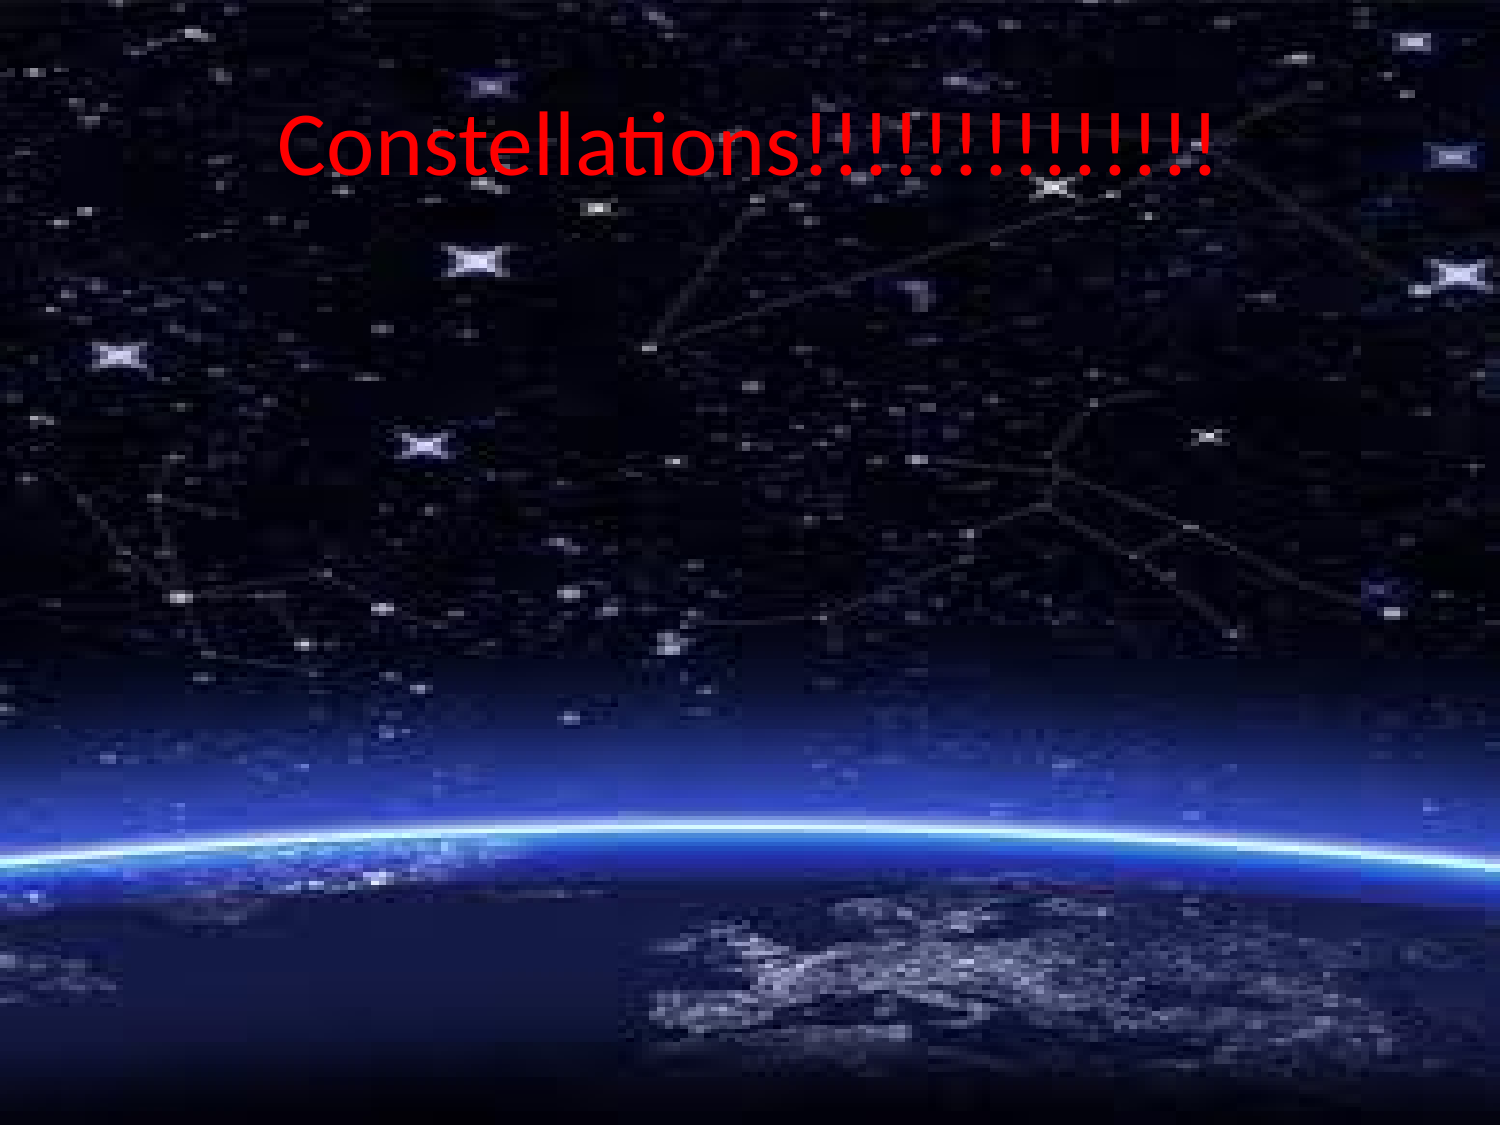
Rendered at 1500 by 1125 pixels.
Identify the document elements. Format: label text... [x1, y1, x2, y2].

picture [0, 0, 1500, 1125]
title Constellations!!!!!!!!!!!!!! [75, 45, 1425, 233]
